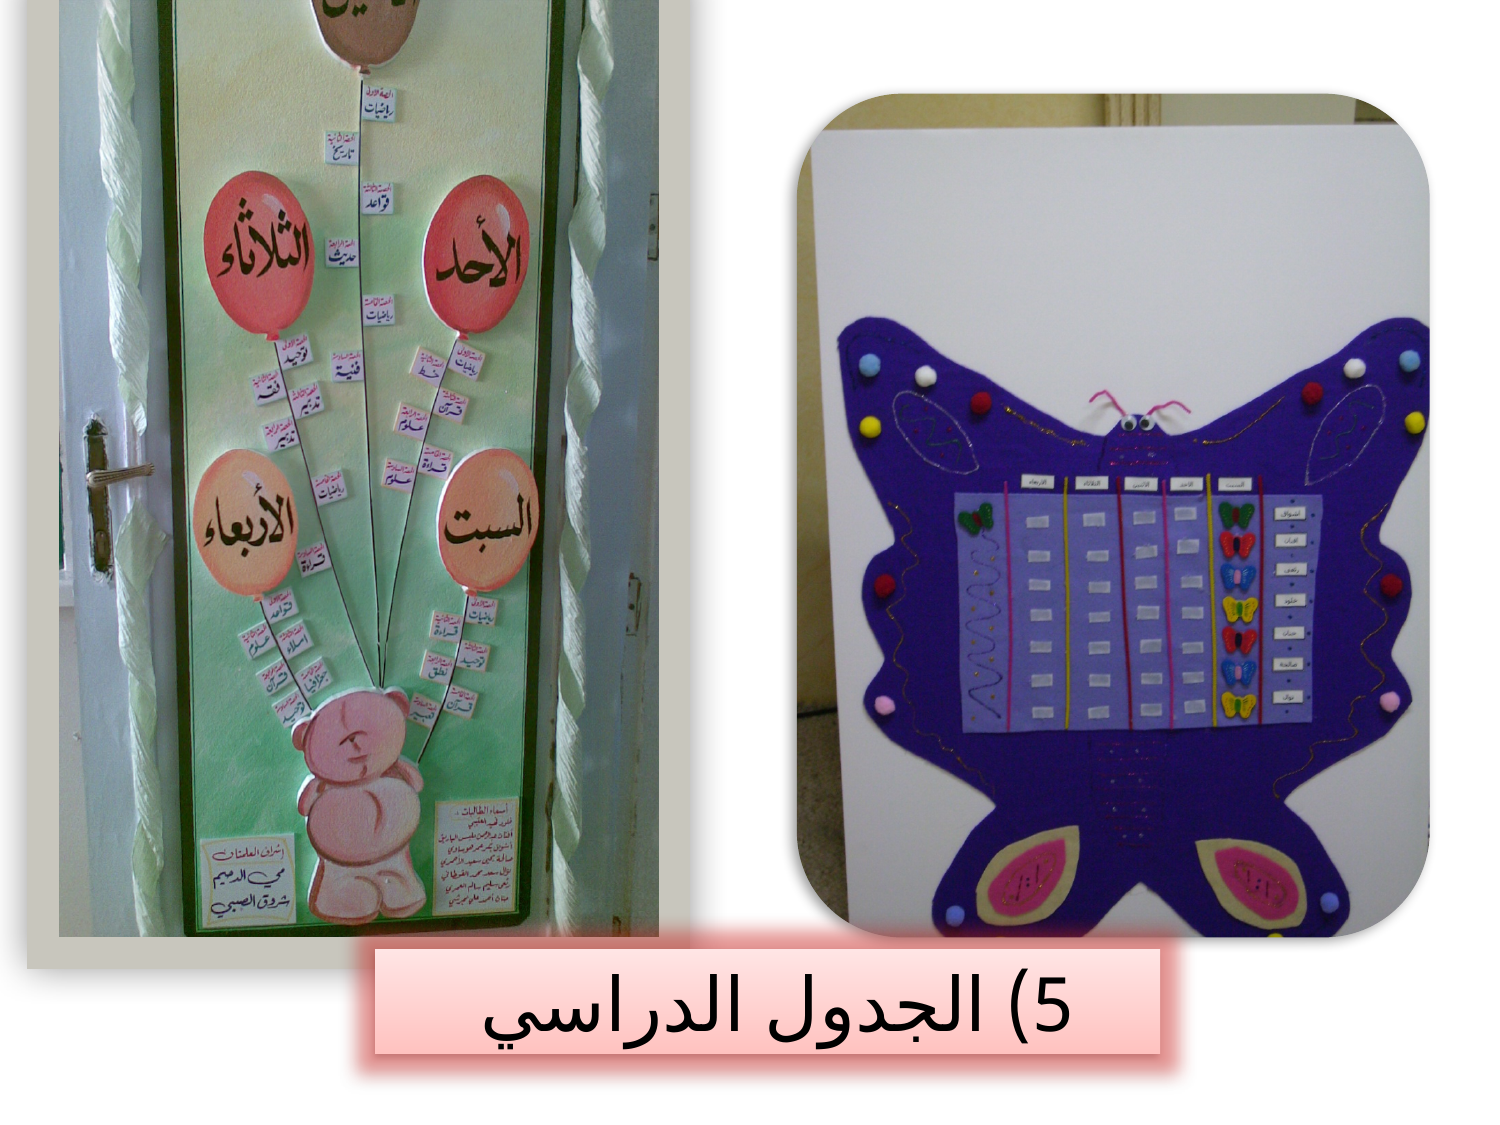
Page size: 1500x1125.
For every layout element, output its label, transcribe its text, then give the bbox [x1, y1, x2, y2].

picture [0, 1, 1500, 938]
text_box 5) الجدول الدراسي [374, 948, 1161, 1055]
